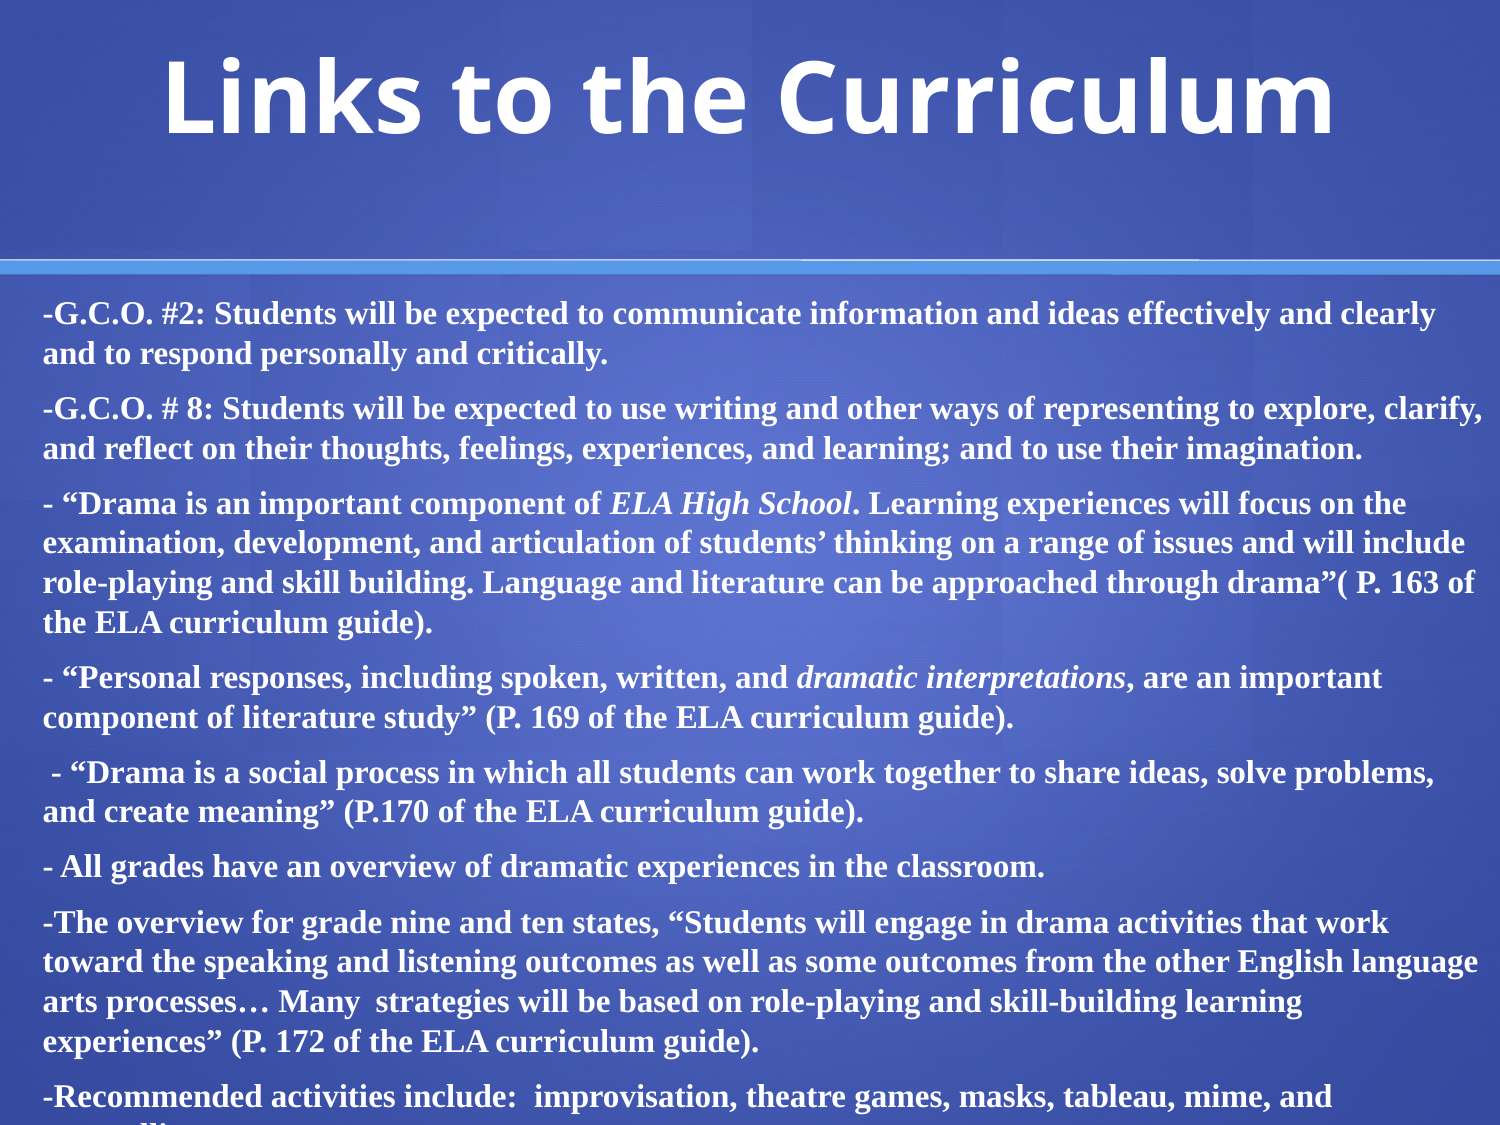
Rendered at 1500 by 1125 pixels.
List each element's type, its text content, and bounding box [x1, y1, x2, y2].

list -G.C.O. #2: Students will be expected to communicate information and ideas effectively and clearly and to respond personally and critically. -G.C.O. # 8: Students will be expected to use writing and other ways of representing to explore, clarify, and reflect on their thoughts, feelings, experiences, and learning; and to use their imagination. - “Drama is an important component of ELA High School. Learning experiences will focus on the examination, development, and articulation of students’ thinking on a range of issues and will include role-playing and skill building. Language and literature can be approached through drama”( P. 163 of the ELA curriculum guide). - “Personal responses, including spoken, written, and dramatic interpretations, are an important component of literature study” (P. 169 of the ELA curriculum guide). - “Drama is a social process in which all students can work together to share ideas, solve problems, and create meaning” (P.170 of the ELA curriculum guide). - All grades have an overview of dramatic experiences in the classroom. -The overview for grade nine and ten states, “Students will engage in drama activities that work toward the speaking and listening outcomes as well as some outcomes from the other English language arts processes… Many strategies will be based on role-playing and skill-building learning experiences” (P. 172 of the ELA curriculum guide). -Recommended activities include: improvisation, theatre games, masks, tableau, mime, and storytelling. [0, 284, 1500, 1125]
title Links to the Curriculum [75, 0, 1425, 188]
